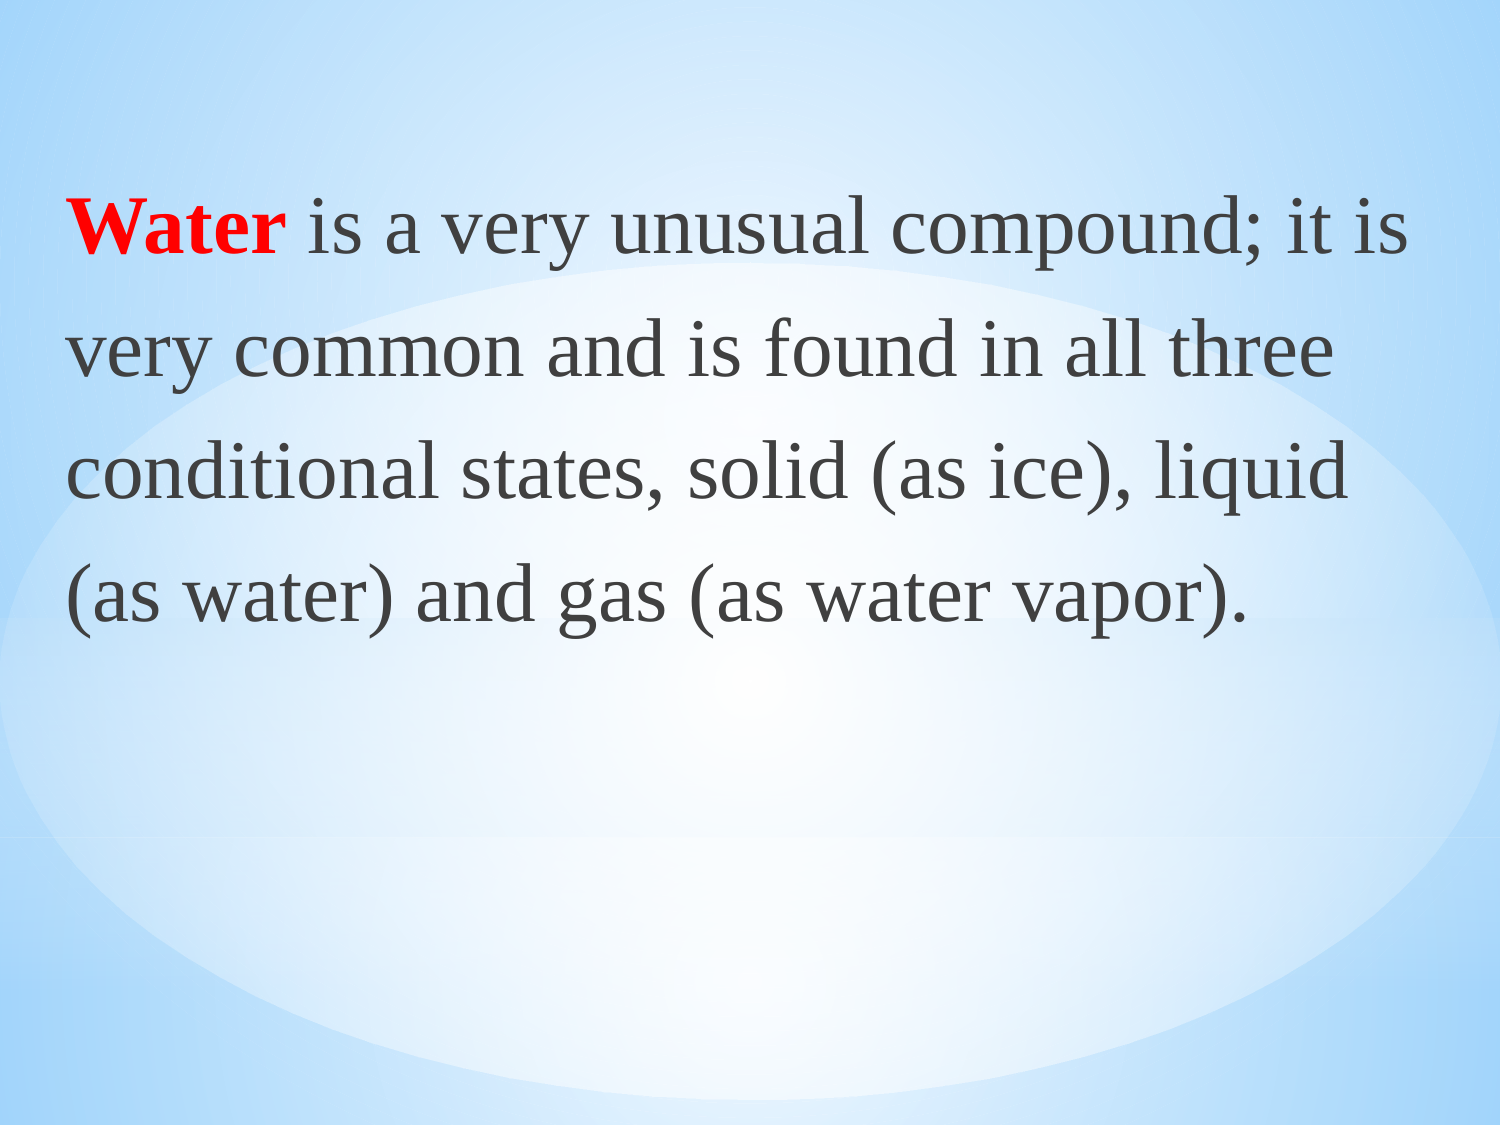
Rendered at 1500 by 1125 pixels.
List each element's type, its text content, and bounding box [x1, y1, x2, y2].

list Water is a very unusual compound; it is very common and is found in all three conditional states, solid (as ice), liquid (as water) and gas (as water vapor). [50, 162, 1450, 733]
